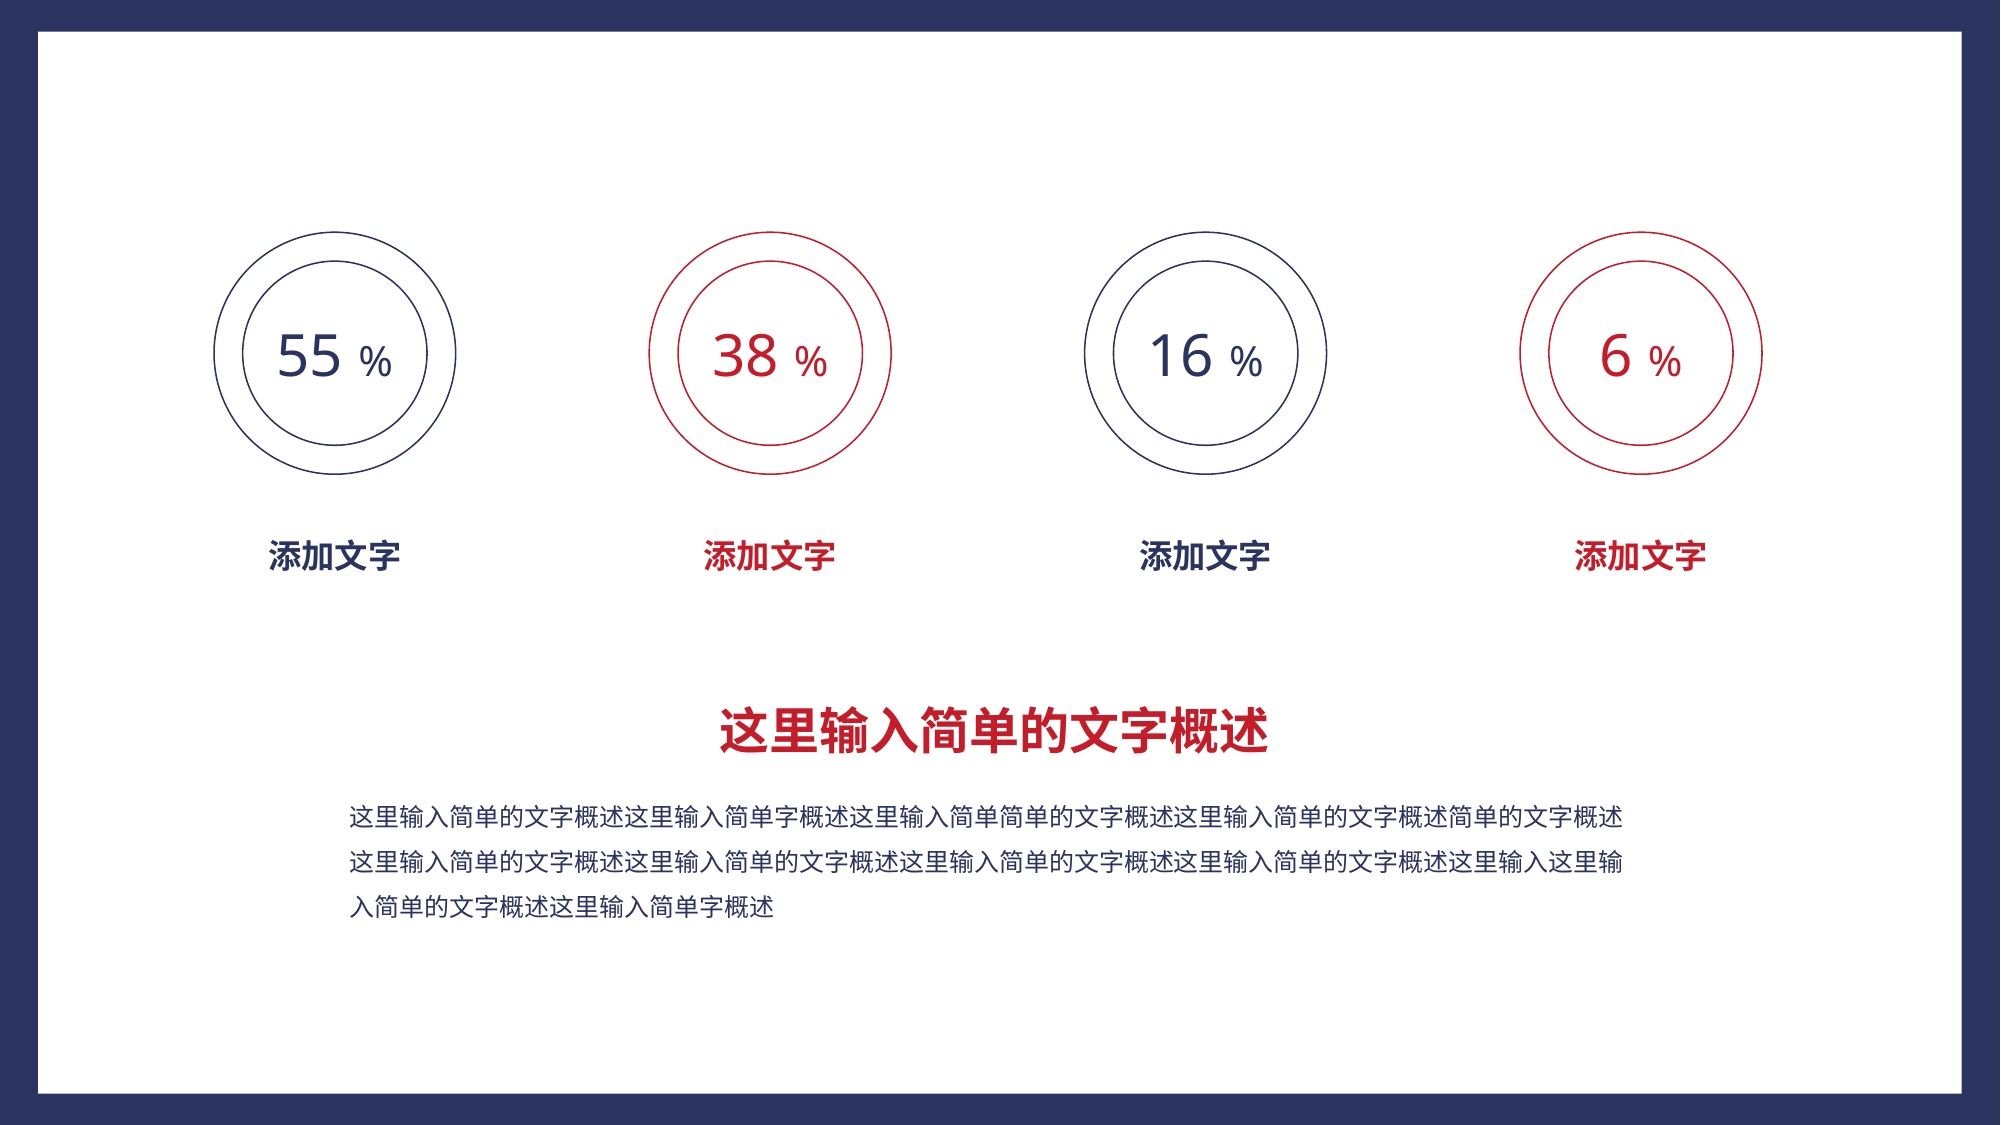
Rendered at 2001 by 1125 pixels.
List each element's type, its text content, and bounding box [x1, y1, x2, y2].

text_box [649, 232, 892, 475]
text_box 38 % [678, 261, 863, 446]
text_box [1520, 232, 1763, 475]
text_box [1084, 232, 1327, 475]
text_box [38, 31, 1962, 1094]
text_box 这里输入简单的文字概述这里输入简单字概述这里输入简单简单的文字概述这里输入简单的文字概述简单的文字概述这里输入简单的文字概述这里输入简单的文字概述这里输入简单的文字概述这里输入简单的文字概述这里输入这里输入简单的文字概述这里输入简单字概述 [334, 779, 1655, 929]
text_box 这里输入简单的文字概述 [704, 691, 1285, 767]
text_box 添加文字 [1084, 520, 1327, 589]
text_box 6 % [1548, 261, 1734, 446]
text_box 添加文字 [214, 520, 456, 589]
text_box 16 % [1113, 261, 1298, 446]
text_box 55 % [242, 261, 428, 446]
text_box 添加文字 [1520, 520, 1762, 589]
text_box [0, 0, 2000, 1125]
text_box 添加文字 [649, 520, 892, 589]
text_box [214, 232, 456, 475]
